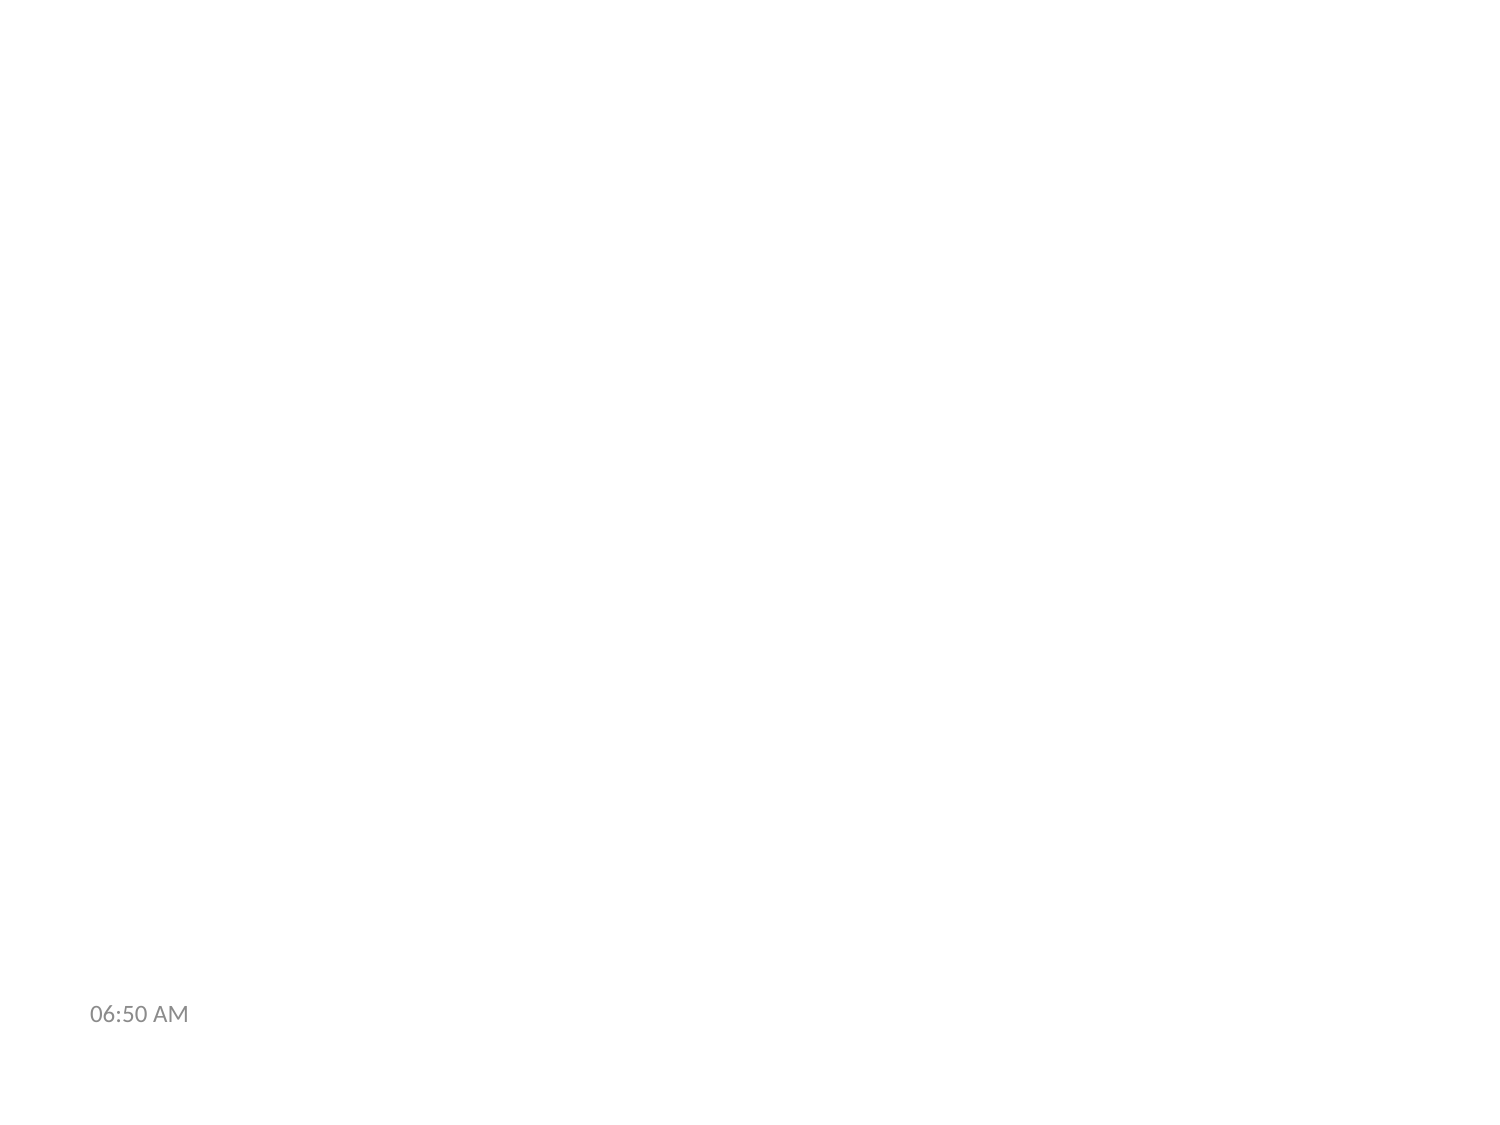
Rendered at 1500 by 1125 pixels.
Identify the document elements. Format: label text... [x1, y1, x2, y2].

text_box 3:35 PM [75, 982, 425, 1043]
